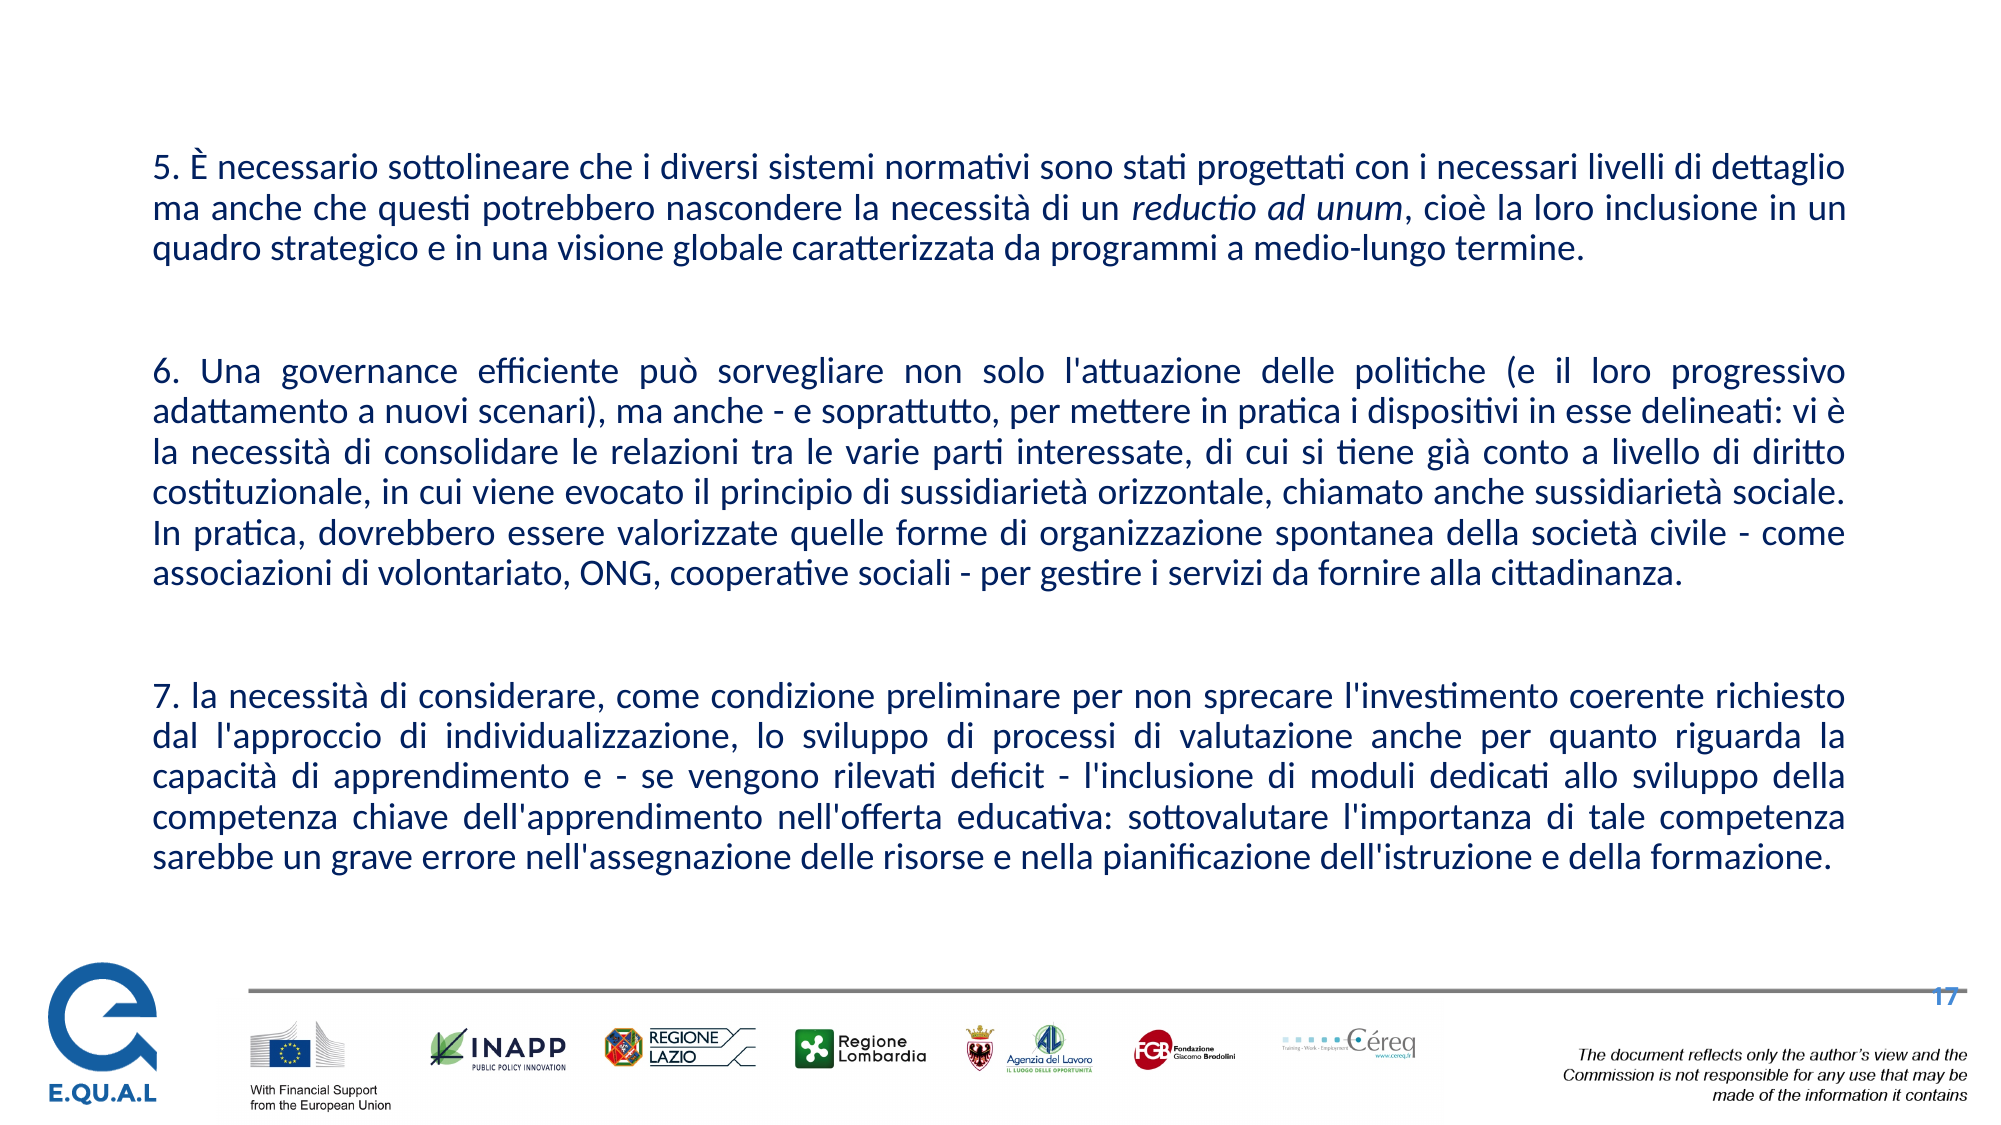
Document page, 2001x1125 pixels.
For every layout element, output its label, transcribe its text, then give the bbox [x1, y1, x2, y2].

list 5. È necessario sottolineare che i diversi sistemi normativi sono stati progettati con i necessari livelli di dettaglio ma anche che questi potrebbero nascondere la necessità di un reductio ad unum, cioè la loro inclusione in un quadro strategico e in una visione globale caratterizzata da programmi a medio-lungo termine. 6. Una governance efficiente può sorvegliare non solo l'attuazione delle politiche (e il loro progressivo adattamento a nuovi scenari), ma anche - e soprattutto, per mettere in pratica i dispositivi in esse delineati: vi è la necessità di consolidare le relazioni tra le varie parti interessate, di cui si tiene già conto a livello di diritto costituzionale, in cui viene evocato il principio di sussidiarietà orizzontale, chiamato anche sussidiarietà sociale. In pratica, dovrebbero essere valorizzate quelle forme di organizzazione spontanea della società civile - come associazioni di volontariato, ONG, cooperative sociali - per gestire i servizi da fornire alla cittadinanza. 7. la necessità di considerare, come condizione preliminare per non sprecare l'investimento coerente richiesto dal l'approccio di individualizzazione, lo sviluppo di processi di valutazione anche per quanto riguarda la capacità di apprendimento e - se vengono rilevati deficit - l'inclusione di moduli dedicati allo sviluppo della competenza chiave dell'apprendimento nell'offerta educativa: sottovalutare l'importanza di tale competenza sarebbe un grave errore nell'assegnazione delle risorse e nella pianificazione dell'istruzione e della formazione. [137, 139, 1863, 963]
picture [0, 943, 2000, 1125]
